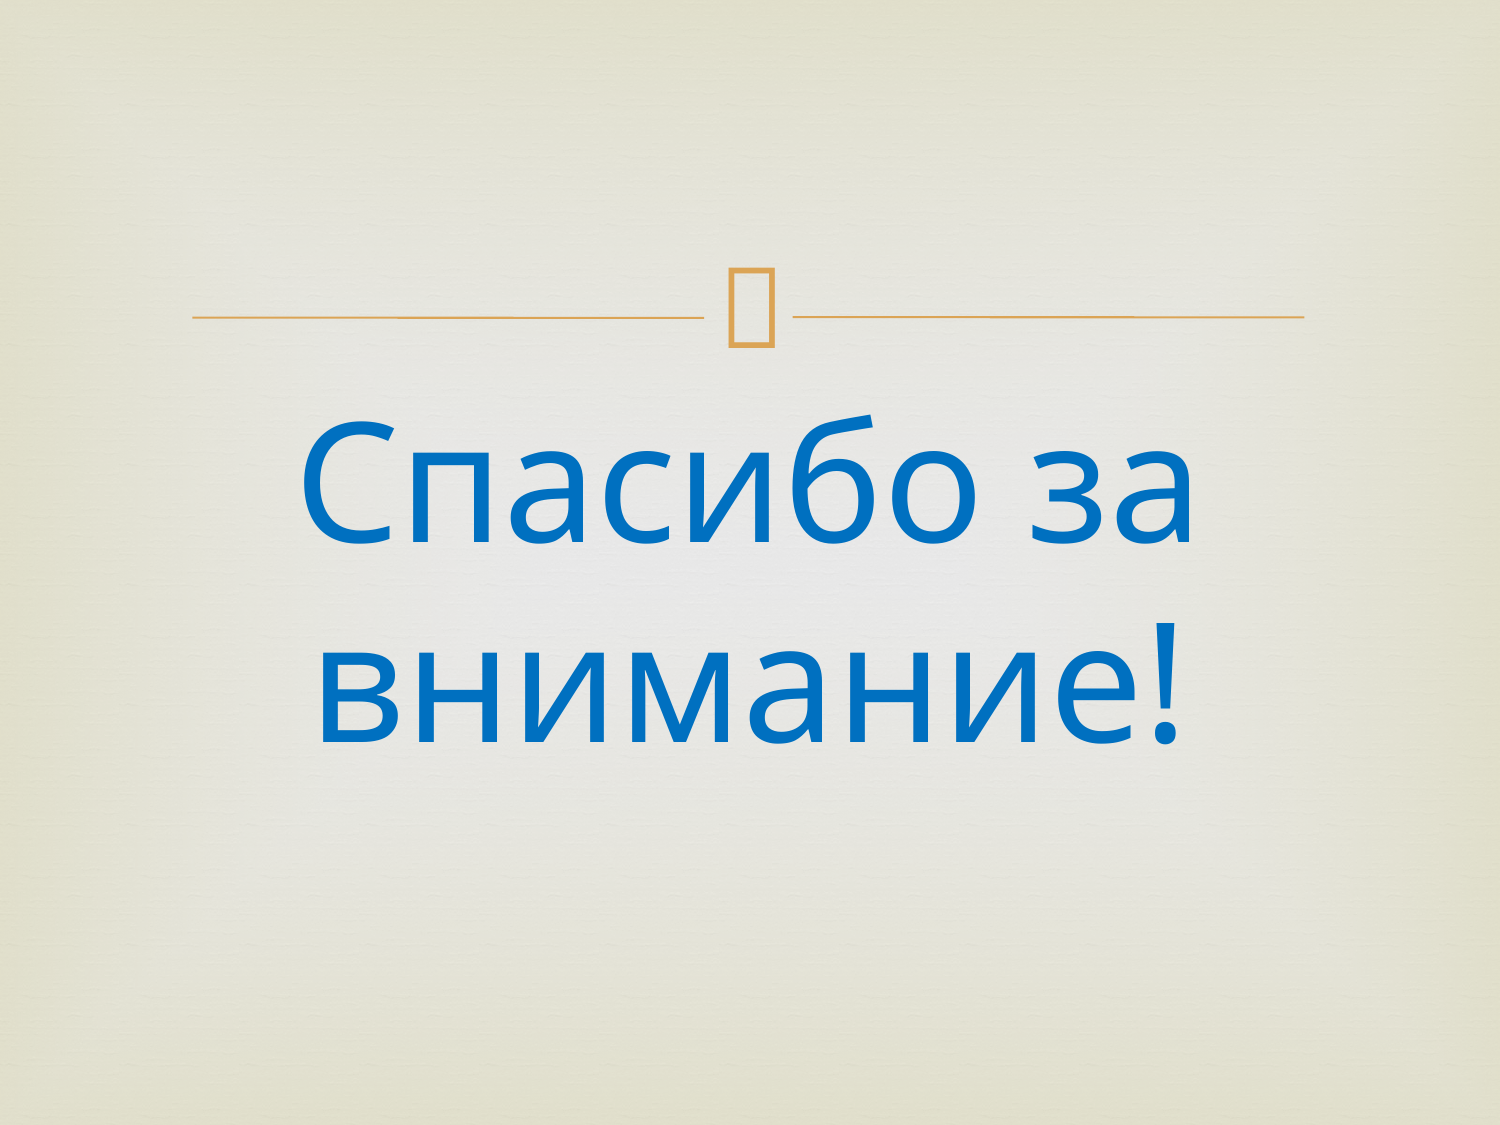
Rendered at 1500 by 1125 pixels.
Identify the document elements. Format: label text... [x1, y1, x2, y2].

title Спасибо за внимание! [112, 93, 1386, 1059]
